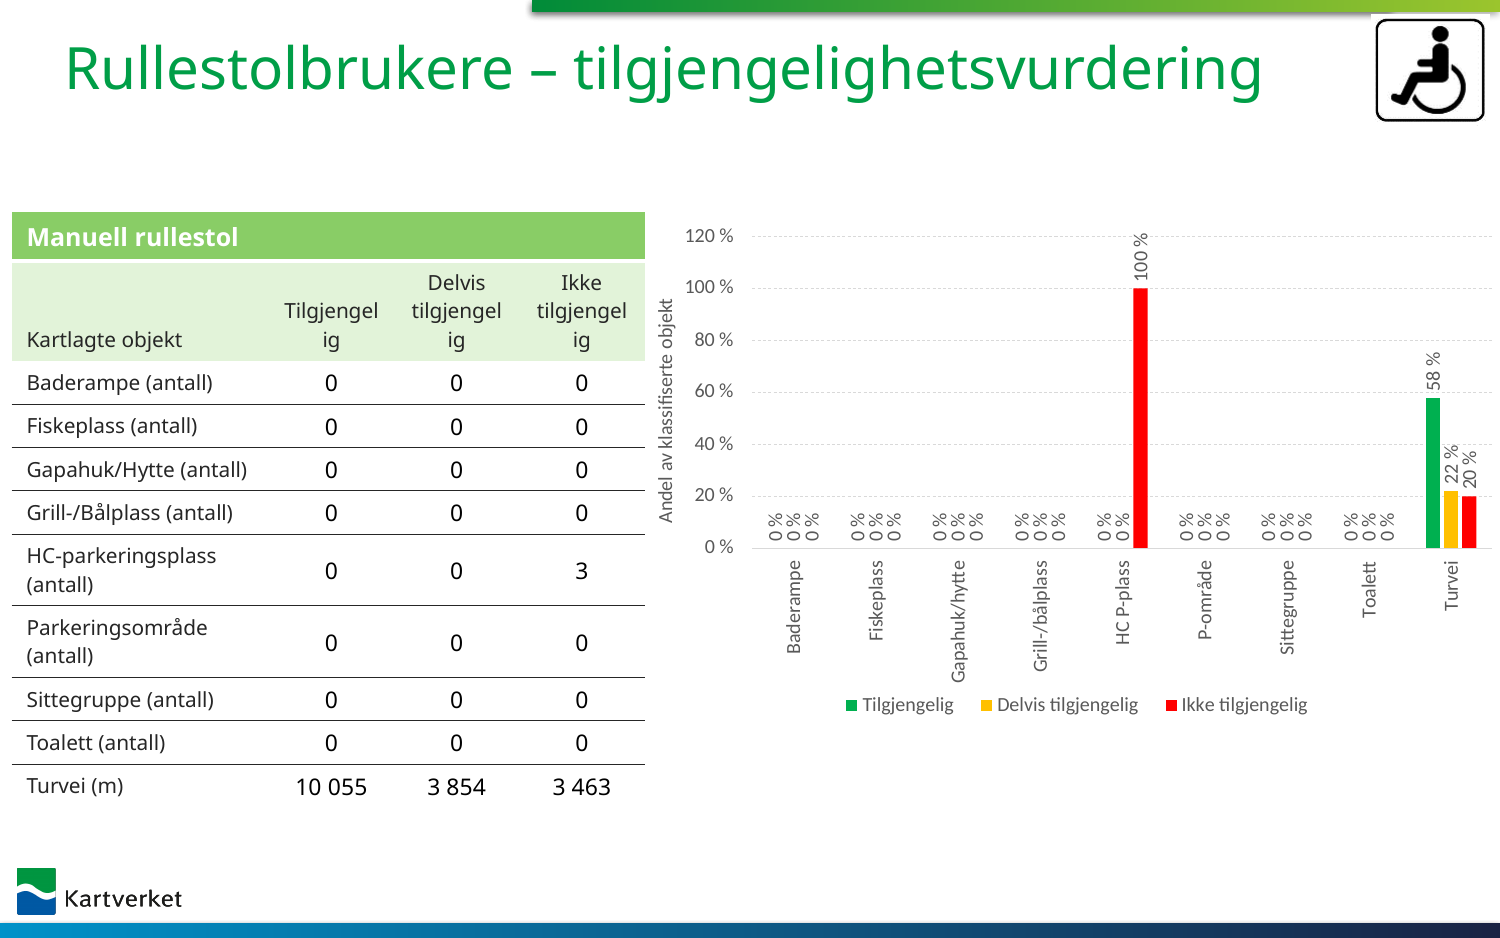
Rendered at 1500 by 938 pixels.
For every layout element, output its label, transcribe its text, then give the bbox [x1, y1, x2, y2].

table_cell 10 055 [269, 765, 394, 807]
table_cell 0 [394, 361, 519, 404]
table_cell 0 [269, 535, 394, 605]
table_cell 0 [519, 606, 638, 677]
table_cell 0 [394, 606, 519, 677]
table_cell 0 [269, 678, 394, 720]
table_cell 0 [269, 405, 394, 447]
table_cell 0 [394, 678, 519, 720]
table_cell Kartlagte objekt [12, 263, 269, 361]
table_cell 0 [519, 448, 638, 490]
table_cell 0 [394, 721, 519, 764]
table_cell Sittegruppe (antall) [12, 678, 269, 720]
text_box Rullestolbrukere – tilgjengelighetsvurdering [49, 12, 1372, 109]
table_cell Fiskeplass (antall) [12, 405, 269, 447]
table_cell 0 [269, 491, 394, 534]
table_cell 0 [519, 721, 645, 764]
table_cell Grill-/Bålplass (antall) [12, 491, 269, 534]
table_cell 0 [519, 491, 638, 534]
table_cell 0 [269, 448, 394, 490]
table_cell 0 [269, 606, 394, 677]
table_cell 0 [269, 721, 394, 764]
table_cell 0 [394, 491, 519, 534]
table_cell Parkeringsområde (antall) [12, 606, 269, 677]
table_cell 3 [519, 535, 638, 605]
table_header Manuell rullestol [12, 212, 645, 259]
table_cell 3 854 [394, 765, 519, 807]
table_cell Turvei (m) [12, 765, 269, 807]
table_cell HC-parkeringsplass (antall) [12, 535, 269, 605]
table_cell Delvis tilgjengelig [394, 263, 519, 361]
table_cell Baderampe (antall) [12, 361, 269, 404]
table_cell Toalett (antall) [12, 721, 269, 764]
table_cell Tilgjengelig [269, 263, 394, 361]
table_cell 0 [519, 361, 638, 404]
table_cell 0 [269, 361, 394, 404]
table_cell 0 [394, 535, 519, 605]
picture [1371, 13, 1491, 127]
picture [643, 218, 1500, 728]
table_cell Gapahuk/Hytte (antall) [12, 448, 269, 490]
table_cell 0 [519, 405, 638, 447]
table_cell 0 [394, 405, 519, 447]
table_cell 3 463 [519, 765, 645, 807]
table_cell 0 [394, 448, 519, 490]
table_cell Ikke tilgjengelig [519, 263, 638, 361]
table_cell 0 [519, 678, 638, 720]
